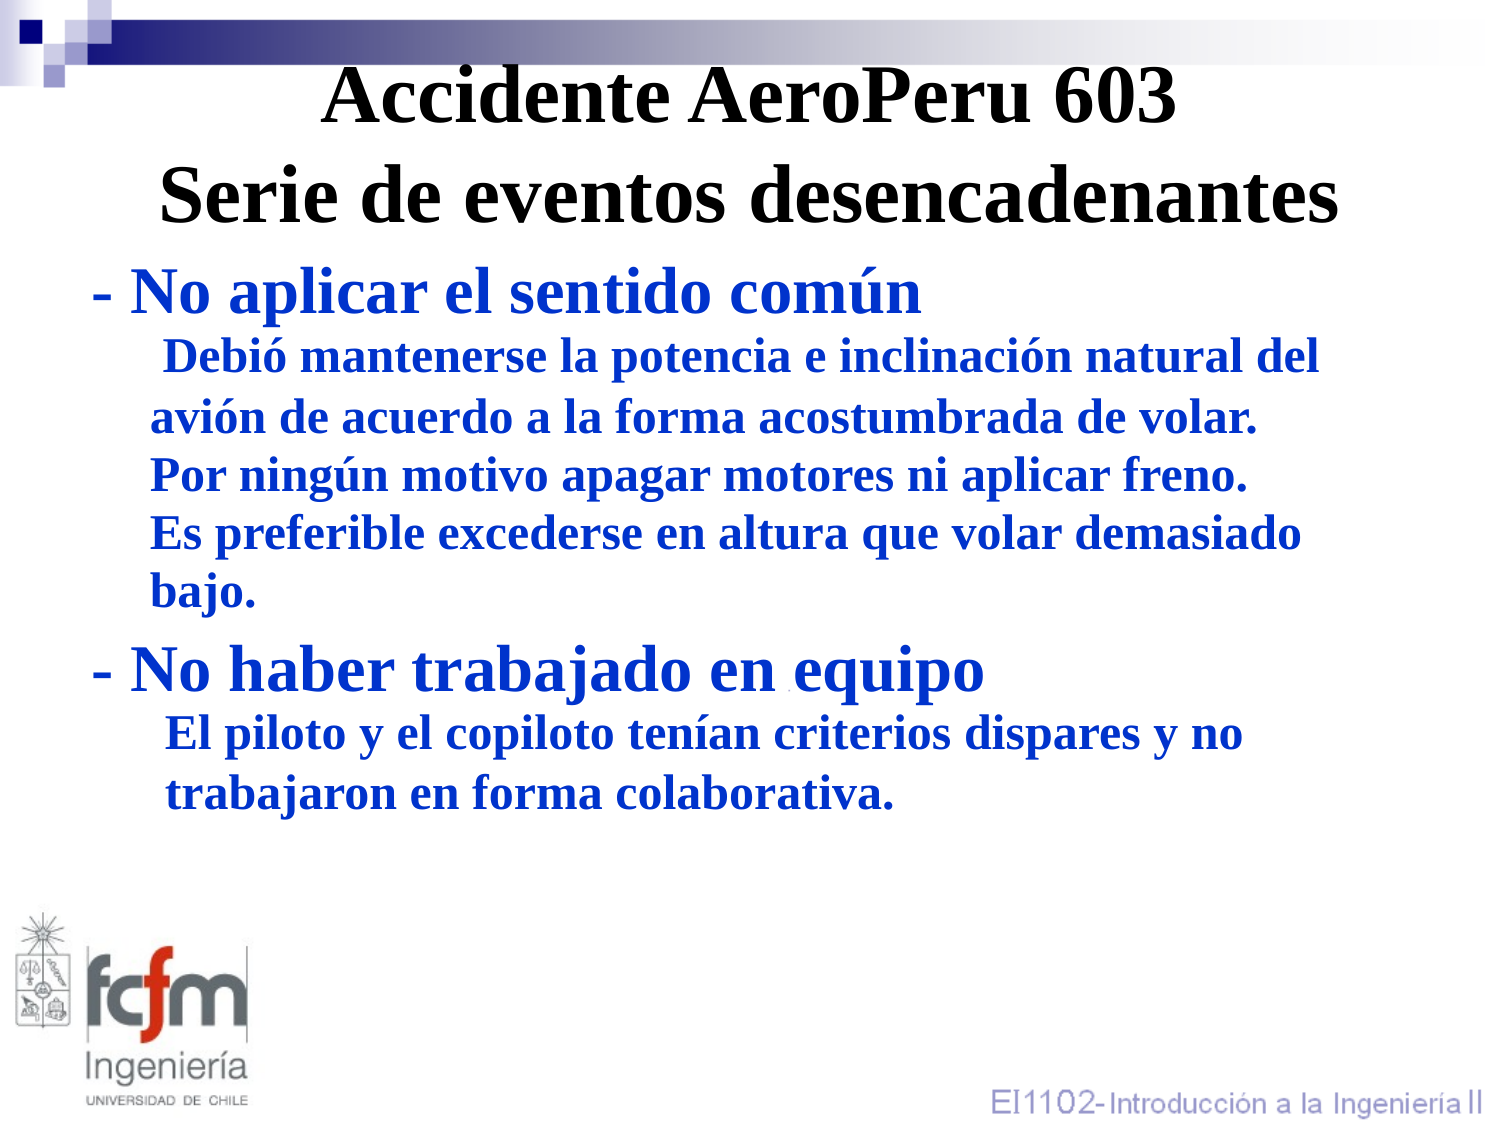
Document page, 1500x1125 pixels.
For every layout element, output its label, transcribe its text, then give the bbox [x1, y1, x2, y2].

text_box El piloto y el copiloto tenían criterios dispares y no trabajaron en forma colaborativa. [0, 692, 1424, 828]
picture [0, 0, 1500, 1125]
text_box Debió mantenerse la potencia e inclinación natural del avión de acuerdo a la forma acostumbrada de volar. Por ningún motivo apagar motores ni aplicar freno. Es preferible excederse en altura que volar demasiado bajo. [41, 314, 1400, 645]
title Accidente AeroPeru 603 Serie de eventos desencadenantes [74, 44, 1426, 233]
text_box - No haber trabajado en equipo [76, 633, 1424, 692]
text_box - No aplicar el sentido común [76, 255, 1424, 339]
